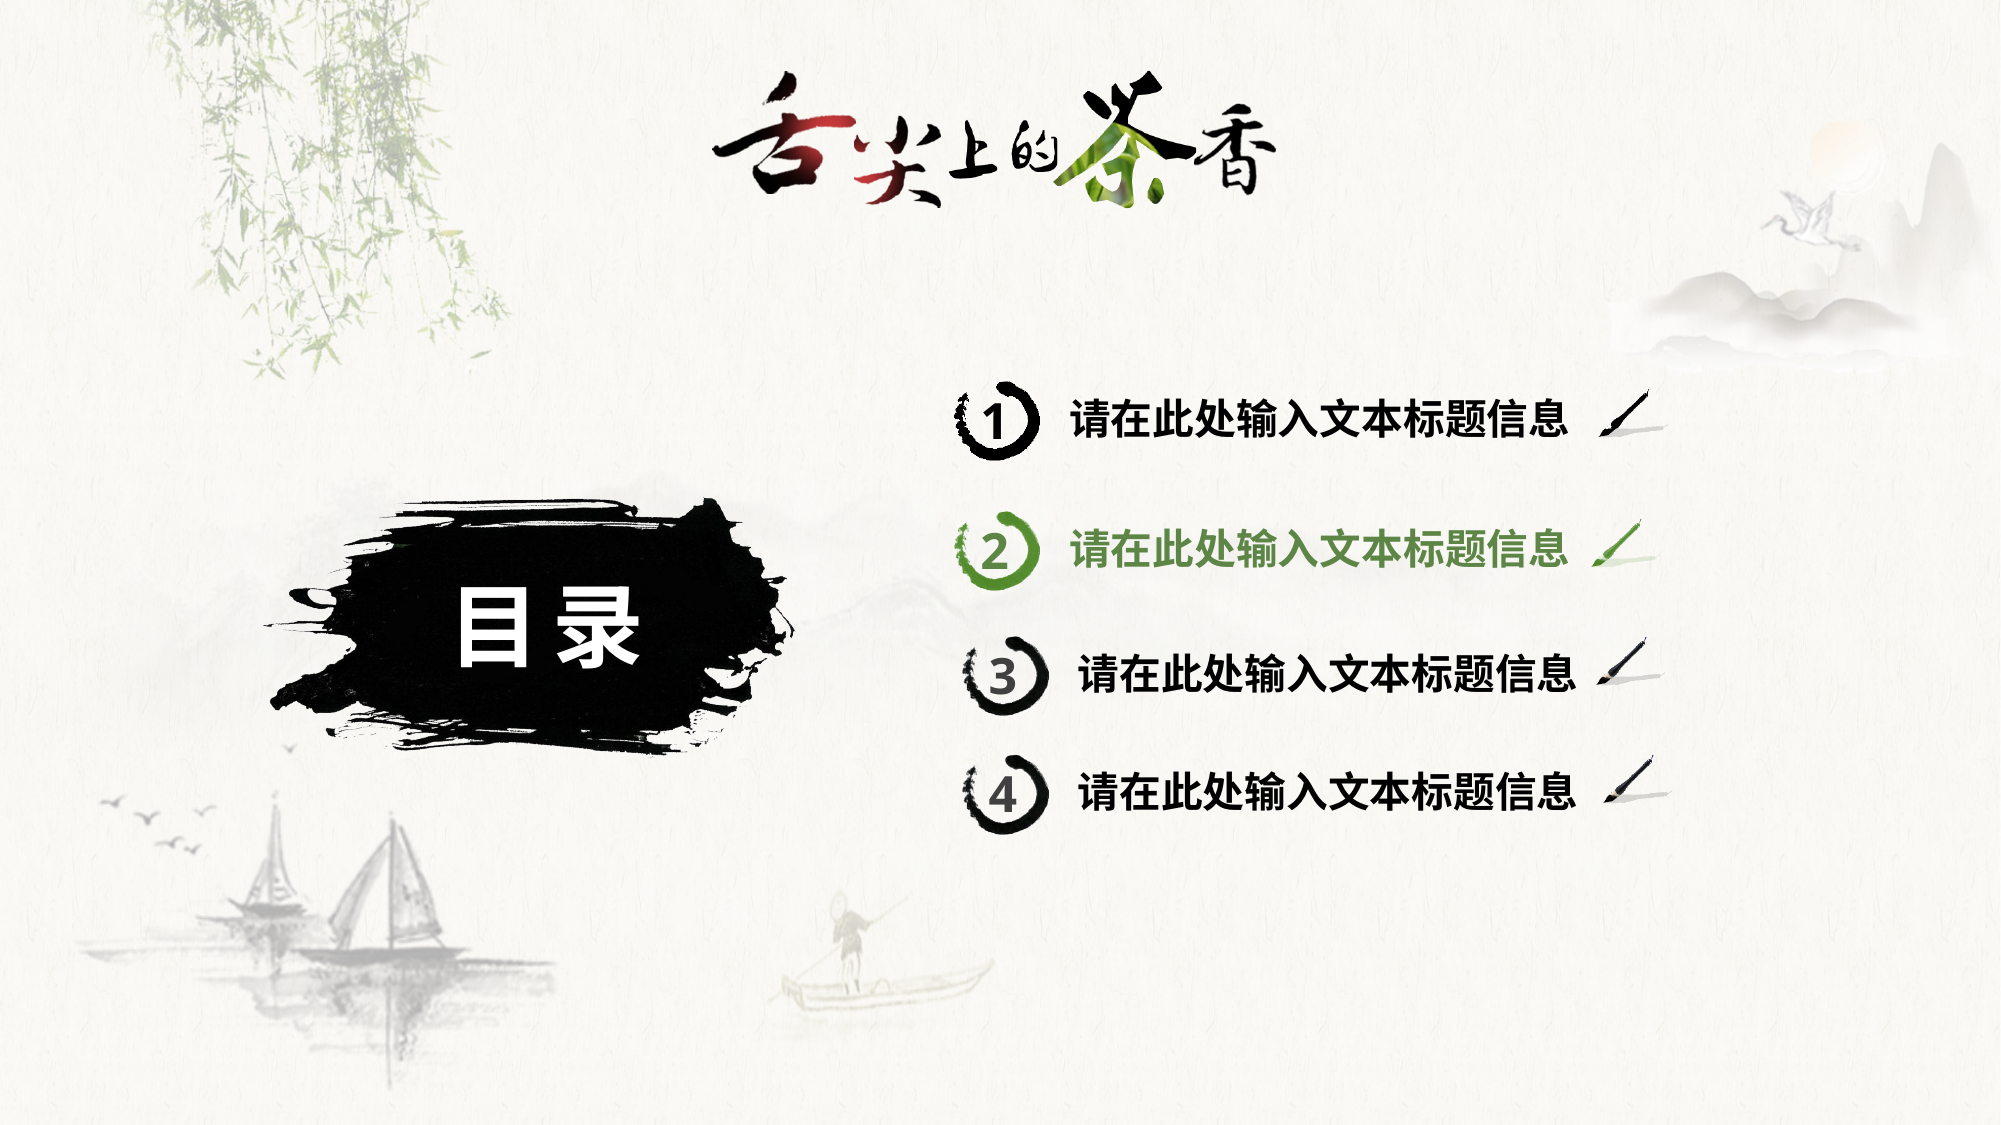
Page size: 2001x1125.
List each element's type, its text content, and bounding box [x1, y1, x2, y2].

picture [1595, 385, 1674, 440]
text_box 请在此处输入文本标题信息 [1054, 515, 1586, 581]
text_box 请在此处输入文本标题信息 [1062, 640, 1594, 706]
text_box 请在此处输入文本标题信息 [1054, 385, 1586, 451]
picture [1588, 515, 1667, 570]
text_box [957, 746, 1054, 835]
text_box 请在此处输入文本标题信息 [1062, 758, 1594, 824]
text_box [957, 628, 1054, 717]
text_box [949, 373, 1045, 462]
picture [1600, 751, 1679, 807]
picture [697, 11, 1303, 223]
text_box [949, 503, 1045, 592]
picture [1593, 633, 1672, 688]
picture [236, 467, 822, 766]
